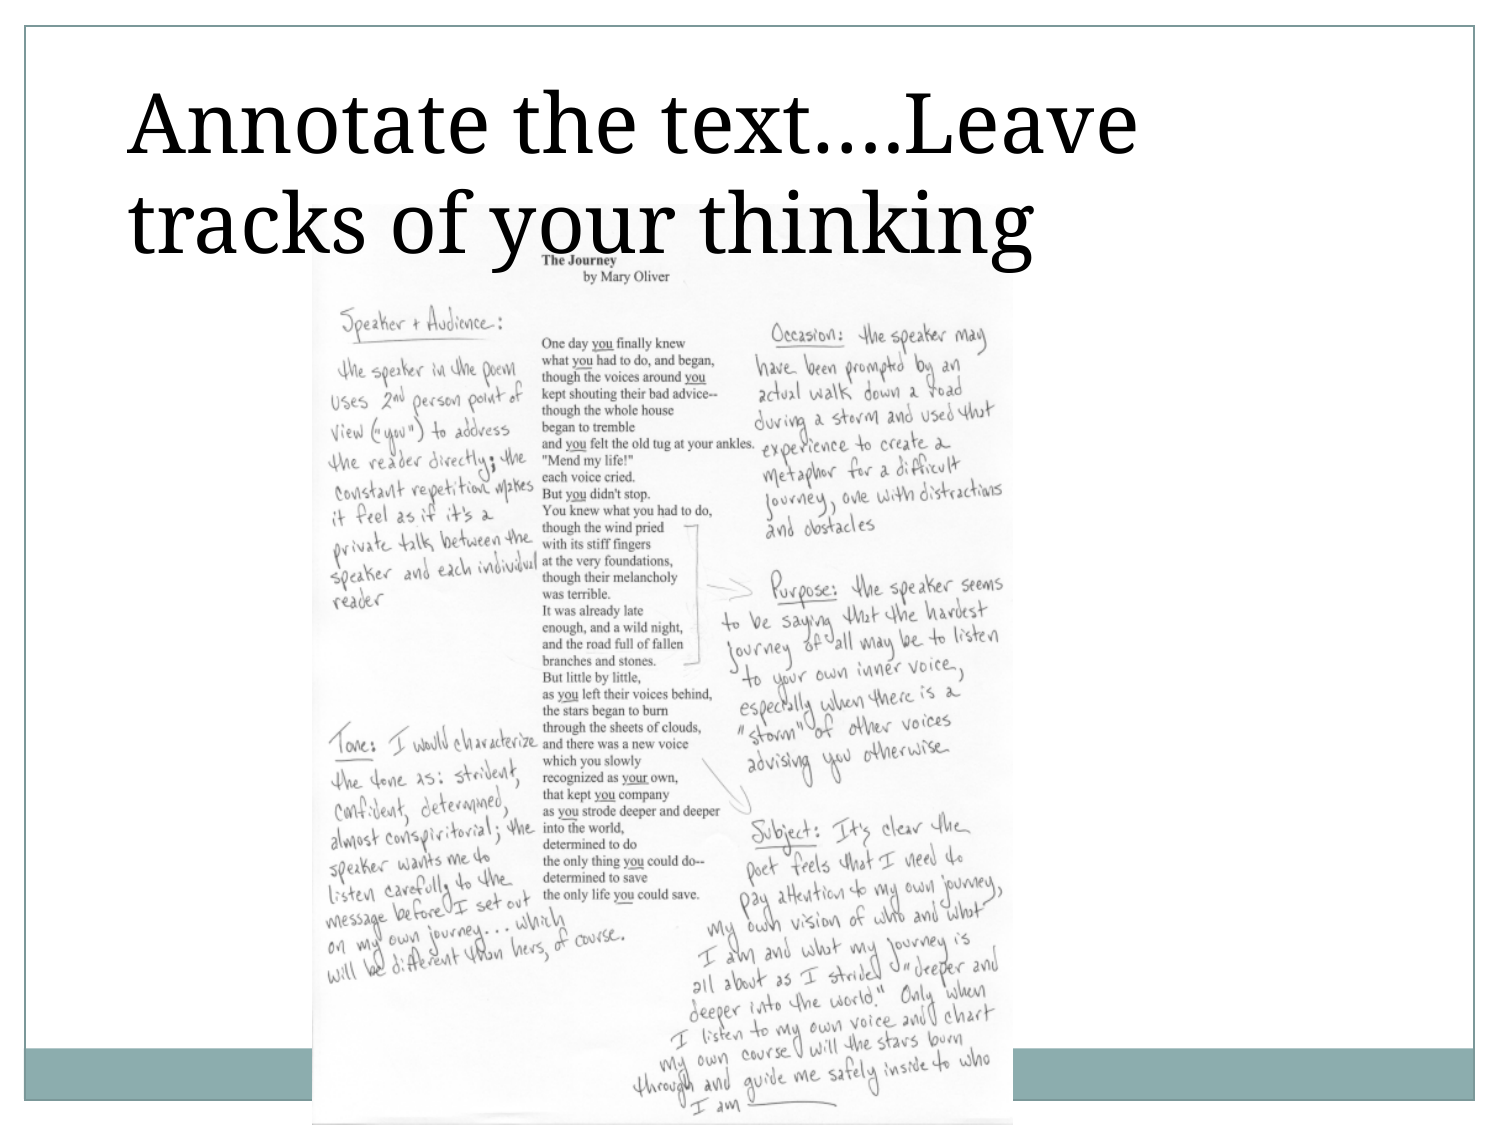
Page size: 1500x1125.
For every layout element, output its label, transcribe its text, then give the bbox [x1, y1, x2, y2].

text_box Annotate the text….Leave tracks of your thinking [112, 62, 1275, 278]
picture [312, 204, 1013, 1125]
